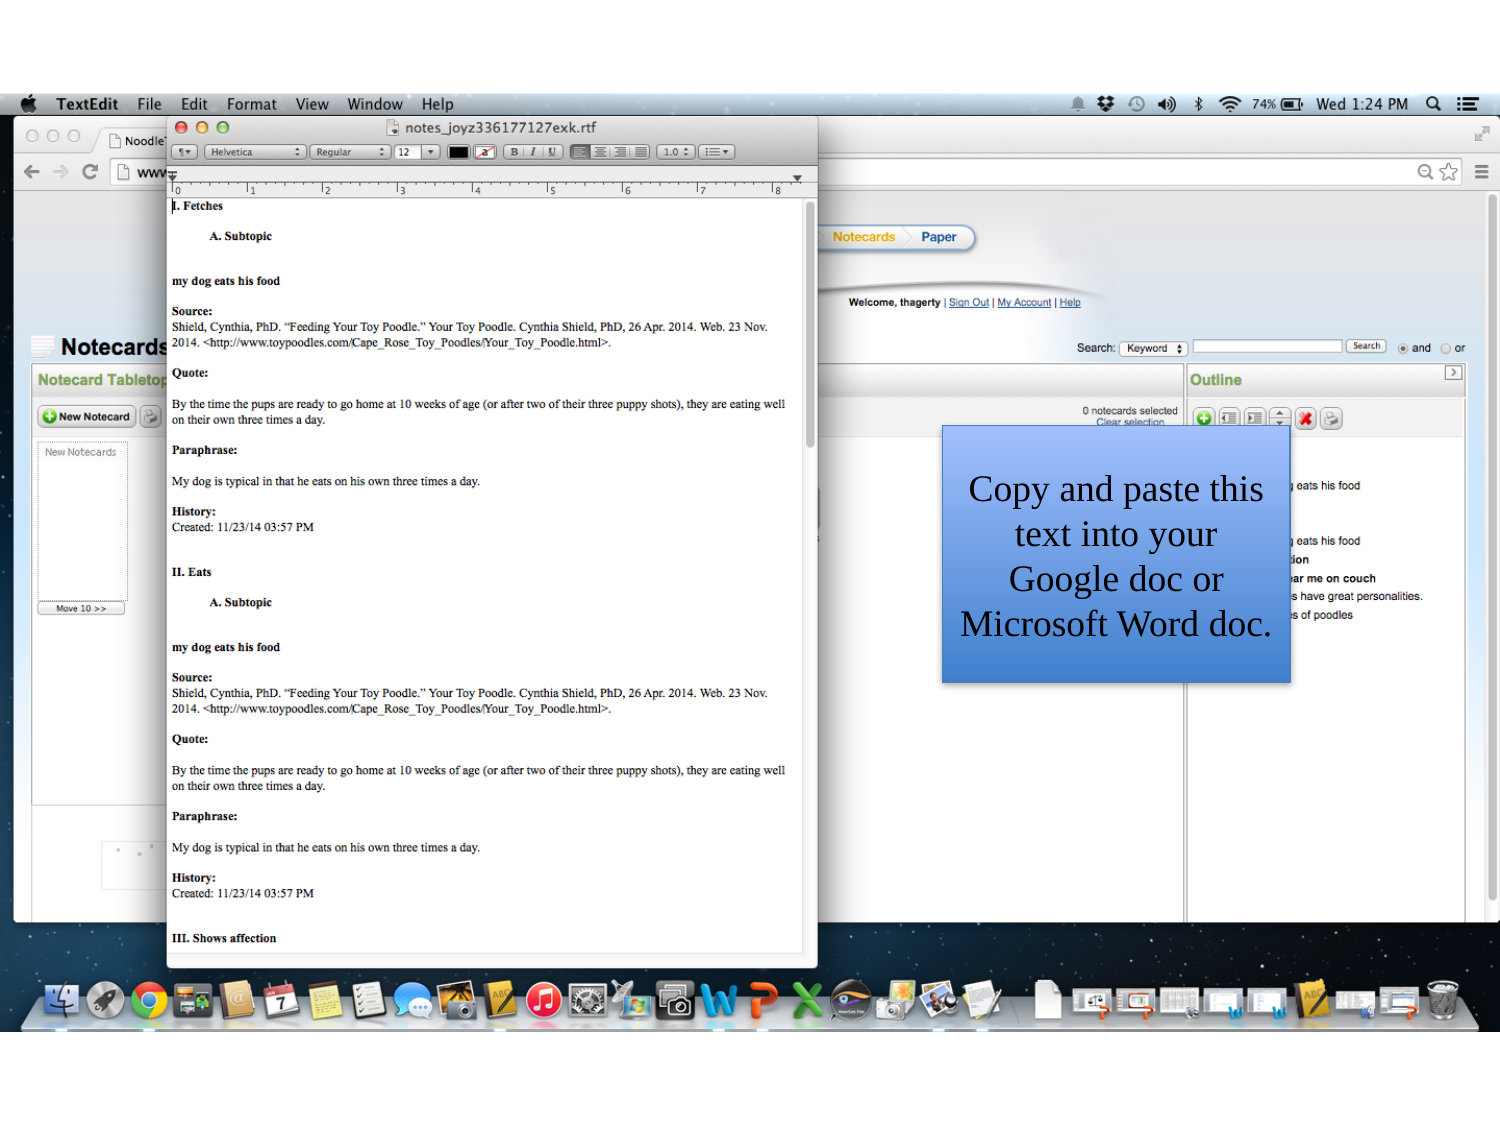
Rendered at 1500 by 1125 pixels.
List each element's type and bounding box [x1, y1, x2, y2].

picture [0, 93, 1500, 1032]
